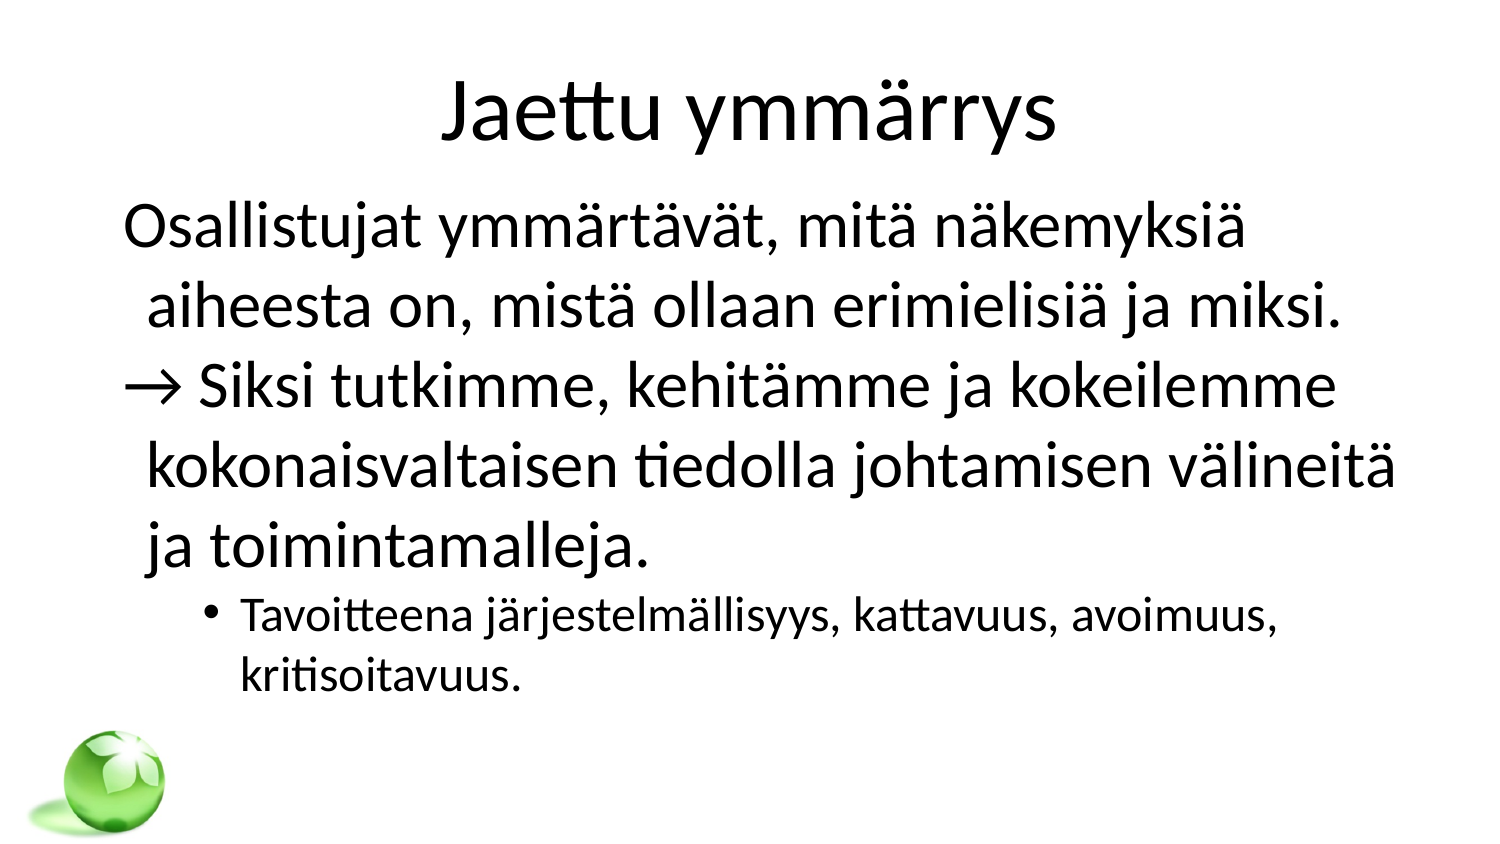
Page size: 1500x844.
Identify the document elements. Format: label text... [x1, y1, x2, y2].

title Jaettu ymmärrys [75, 33, 1425, 166]
list Osallistujat ymmärtävät, mitä näkemyksiä aiheesta on, mistä ollaan erimielisiä ja miksi. → Siksi tutkimme, kehitämme ja kokeilemme kokonaisvaltaisen tiedolla johtamisen välineitä ja toimintamalleja. Tavoitteena järjestelmällisyys, kattavuus, avoimuus, kritisoitavuus. [75, 166, 1425, 754]
picture [17, 720, 178, 841]
